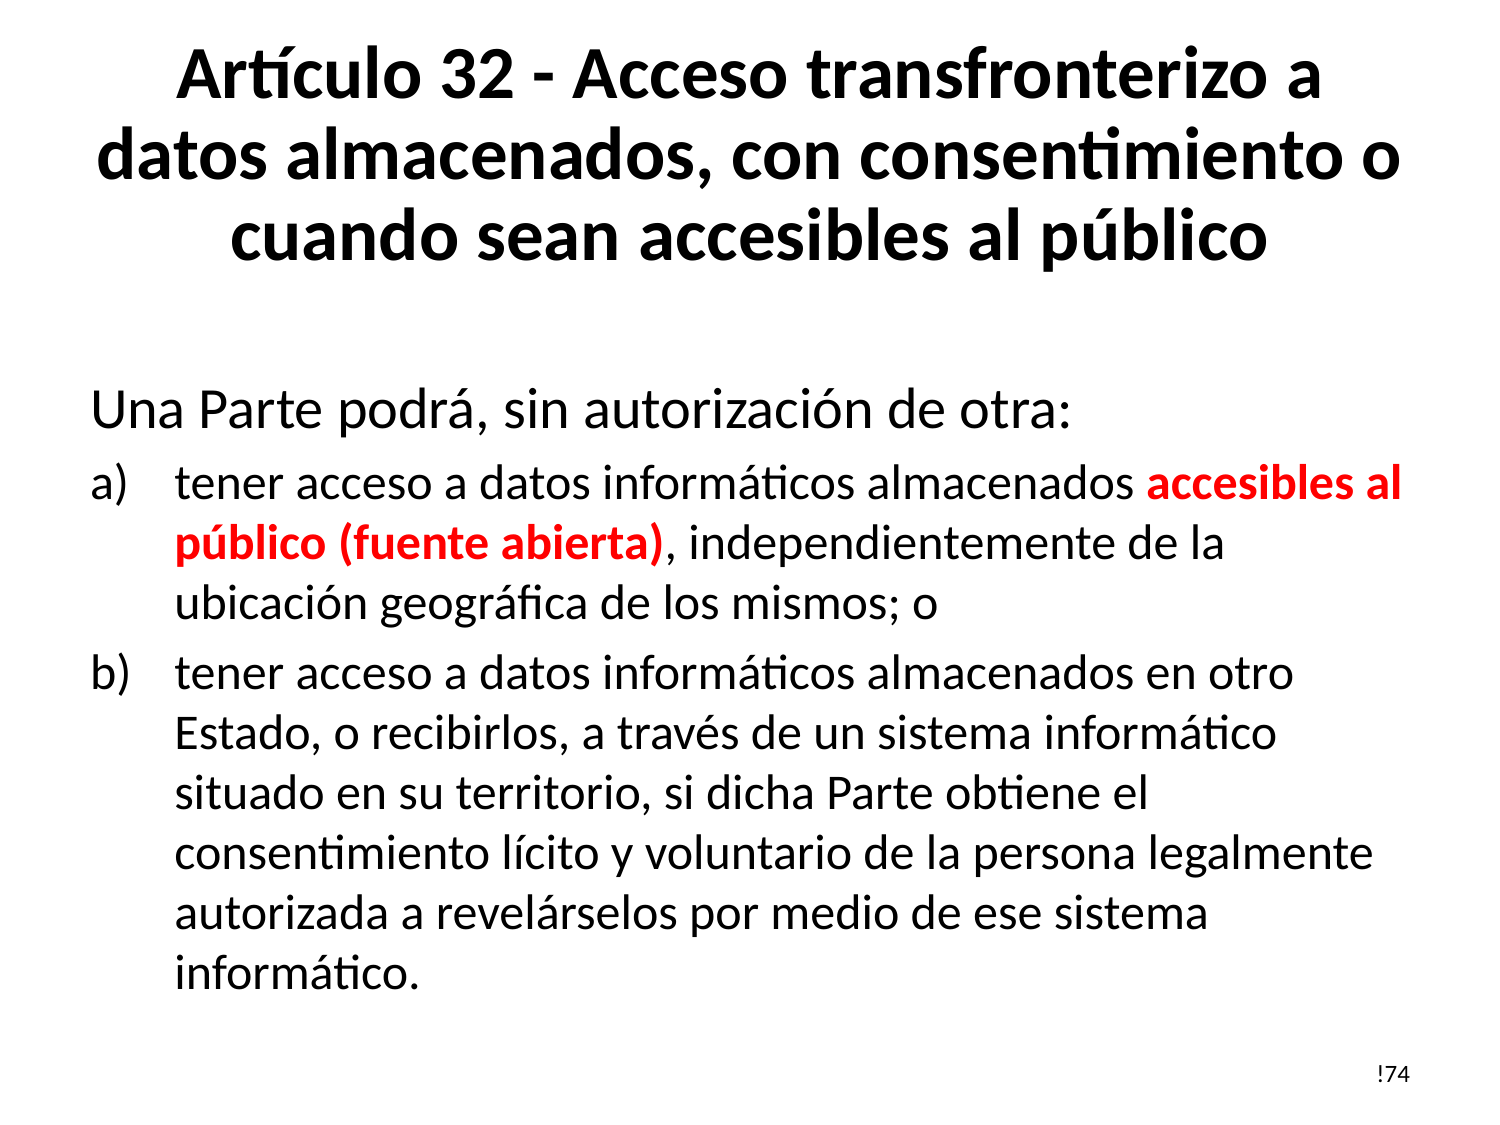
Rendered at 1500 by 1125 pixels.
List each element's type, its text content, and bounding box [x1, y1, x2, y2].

slide_number !74 [1074, 1045, 1425, 1103]
title Artículo 32 - Acceso transfronterizo a datos almacenados, con consentimiento o cuando sean accesibles al público [75, 45, 1425, 266]
list Una Parte podrá, sin autorización de otra: tener acceso a datos informáticos almacenados accesibles al público (fuente abierta), independientemente de la ubicación geográfica de los mismos; o tener acceso a datos informáticos almacenados en otro Estado, o recibirlos, a través de un sistema informático situado en su territorio, si dicha Parte obtiene el consentimiento lícito y voluntario de la persona legalmente autorizada a revelárselos por medio de ese sistema informático. [75, 362, 1425, 1045]
